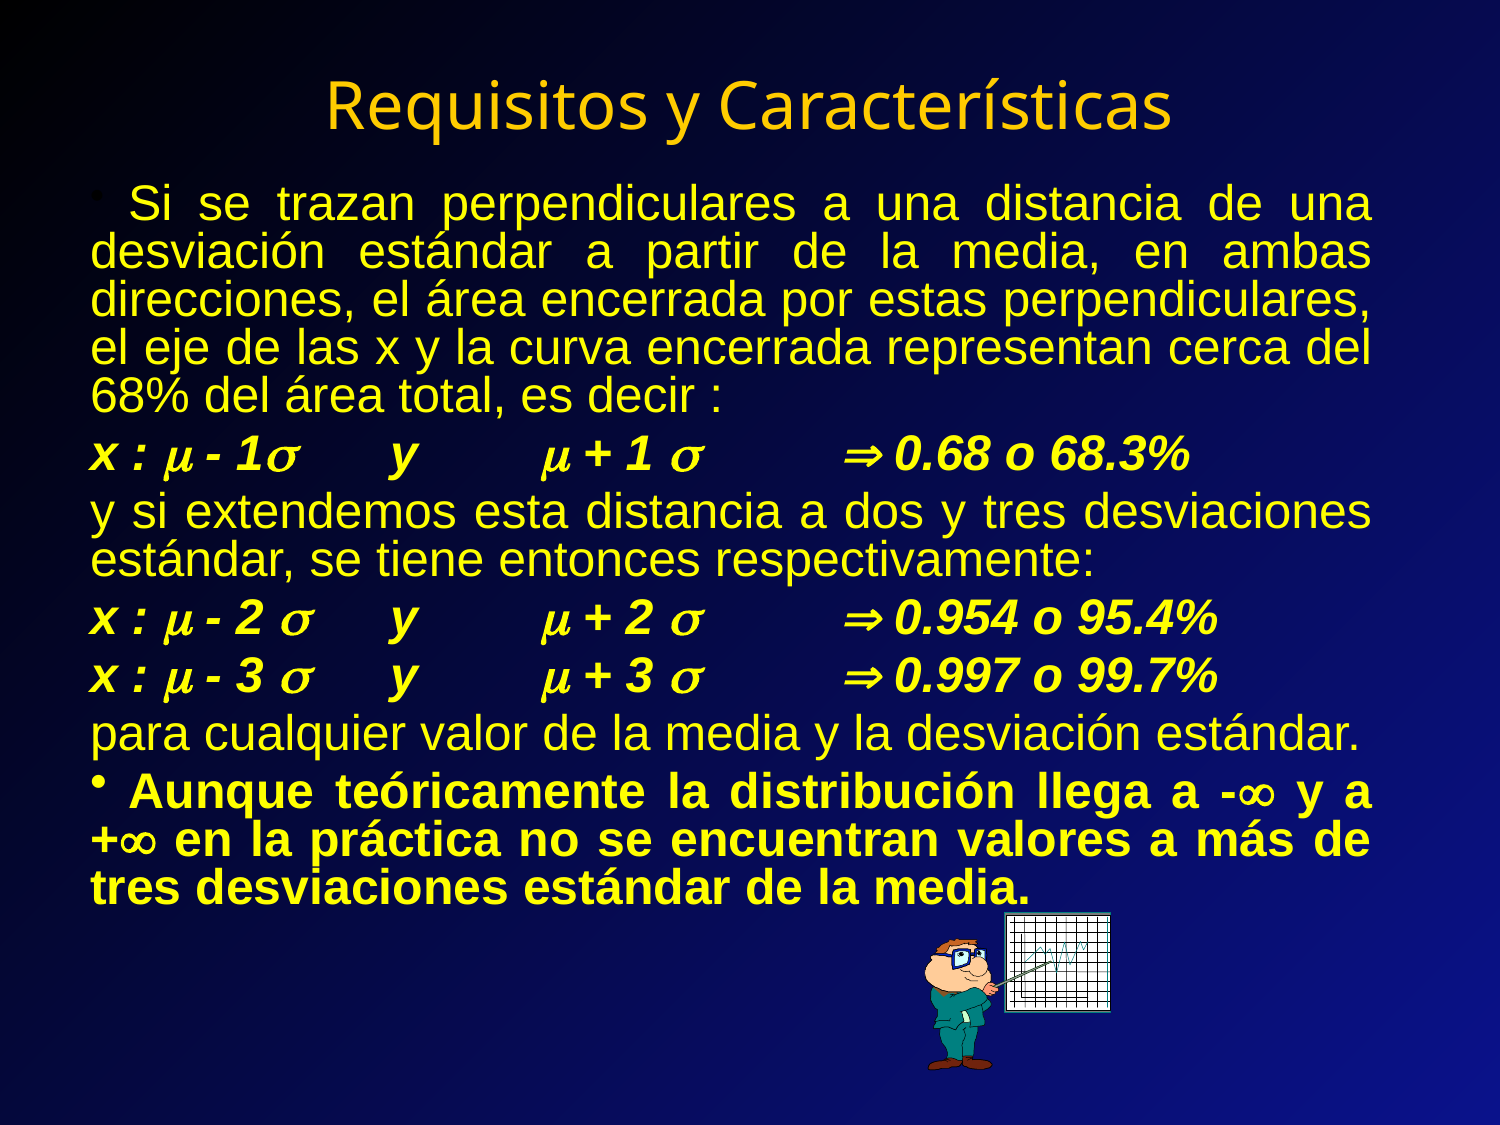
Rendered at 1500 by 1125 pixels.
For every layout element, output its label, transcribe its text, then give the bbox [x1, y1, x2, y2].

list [924, 912, 1112, 1071]
list Si se trazan perpendiculares a una distancia de una desviación estándar a partir de la media, en ambas direcciones, el área encerrada por estas perpendiculares, el eje de las x y la curva encerrada representan cerca del 68% del área total, es decir : x :  - 1 y  + 1   0.68 o 68.3% y si extendemos esta distancia a dos y tres desviaciones estándar, se tiene entonces respectivamente: x :  - 2  y  + 2   0.954 o 95.4% x :  - 3  y  + 3   0.997 o 99.7% para cualquier valor de la media y la desviación estándar. Aunque teóricamente la distribución llega a - y a + en la práctica no se encuentran valores a más de tres desviaciones estándar de la media. [74, 174, 1388, 951]
title Requisitos y Características [74, 44, 1426, 161]
